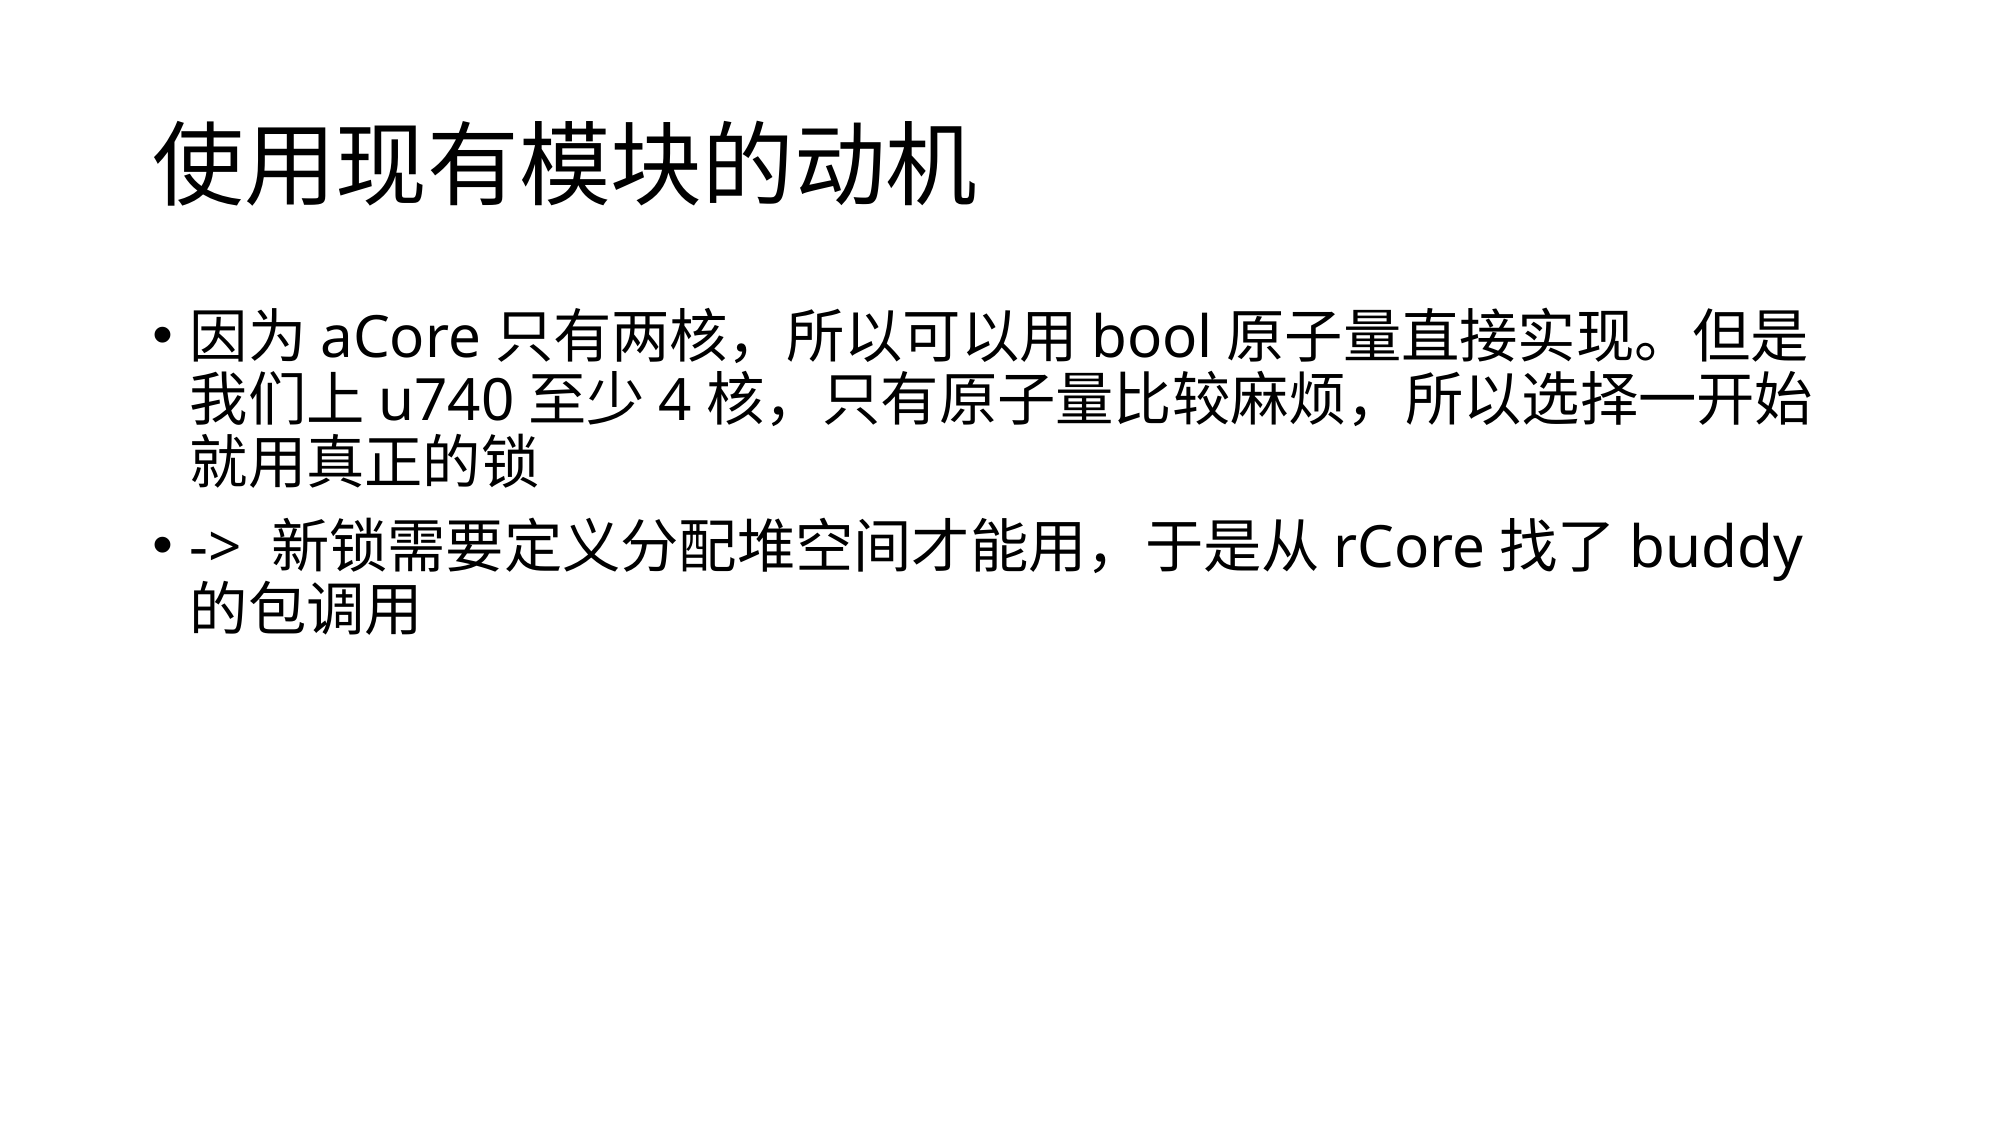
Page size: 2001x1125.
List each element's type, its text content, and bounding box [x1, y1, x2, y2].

title 使用现有模块的动机 [137, 59, 1863, 278]
list 因为aCore只有两核，所以可以用bool原子量直接实现。但是我们上u740至少4核，只有原子量比较麻烦，所以选择一开始就用真正的锁 -> 新锁需要定义分配堆空间才能用，于是从rCore找了buddy的包调用 [137, 299, 1863, 1014]
